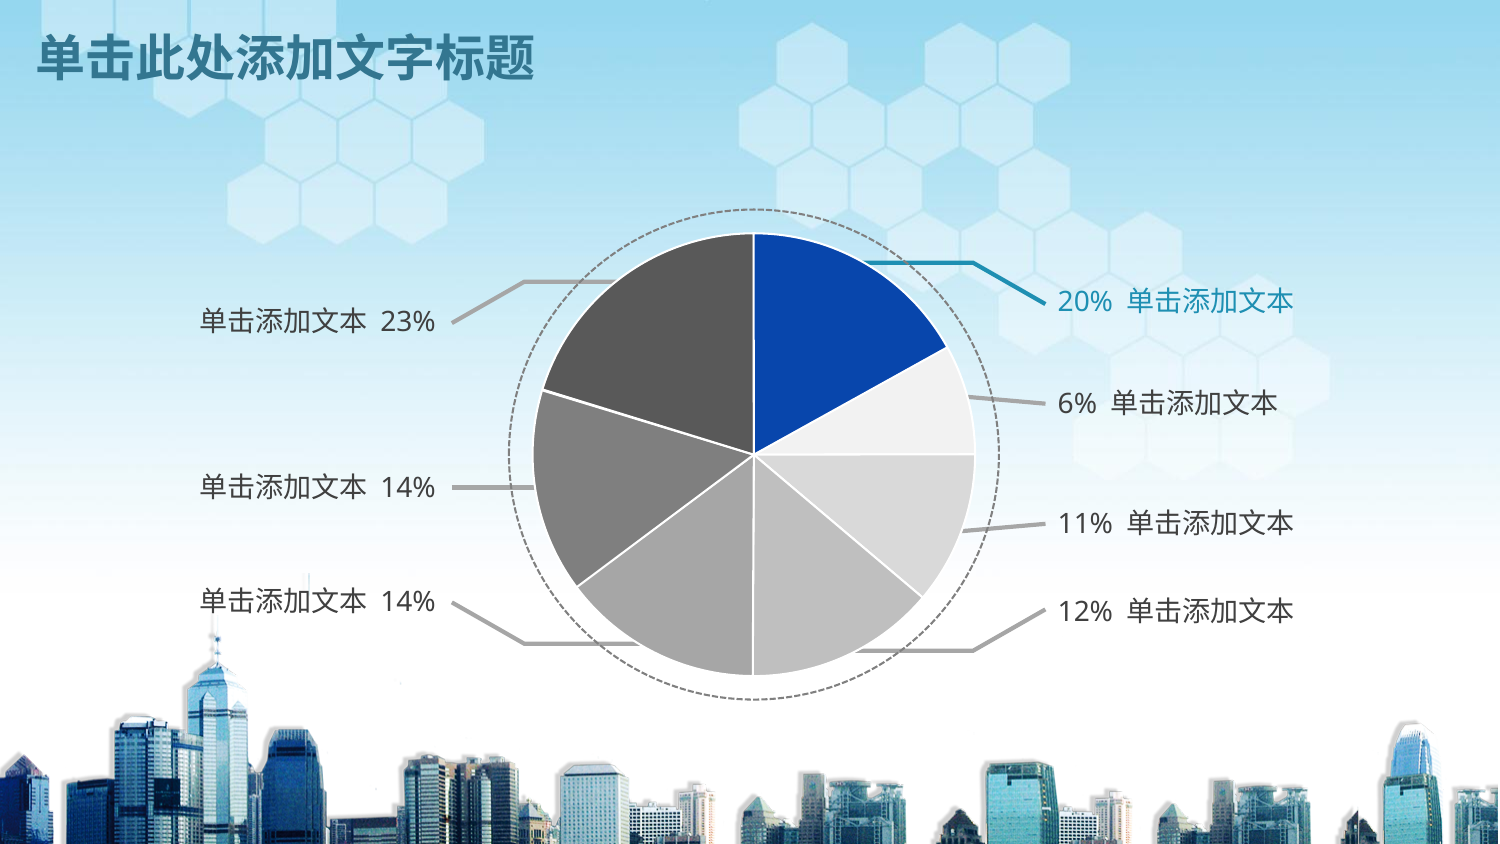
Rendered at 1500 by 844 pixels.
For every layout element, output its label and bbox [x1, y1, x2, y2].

text_box [62, 281, 532, 644]
text_box [651, 677, 857, 700]
text_box [532, 233, 976, 677]
text_box [649, 209, 859, 233]
picture [0, 0, 1500, 844]
text_box [976, 262, 1434, 651]
